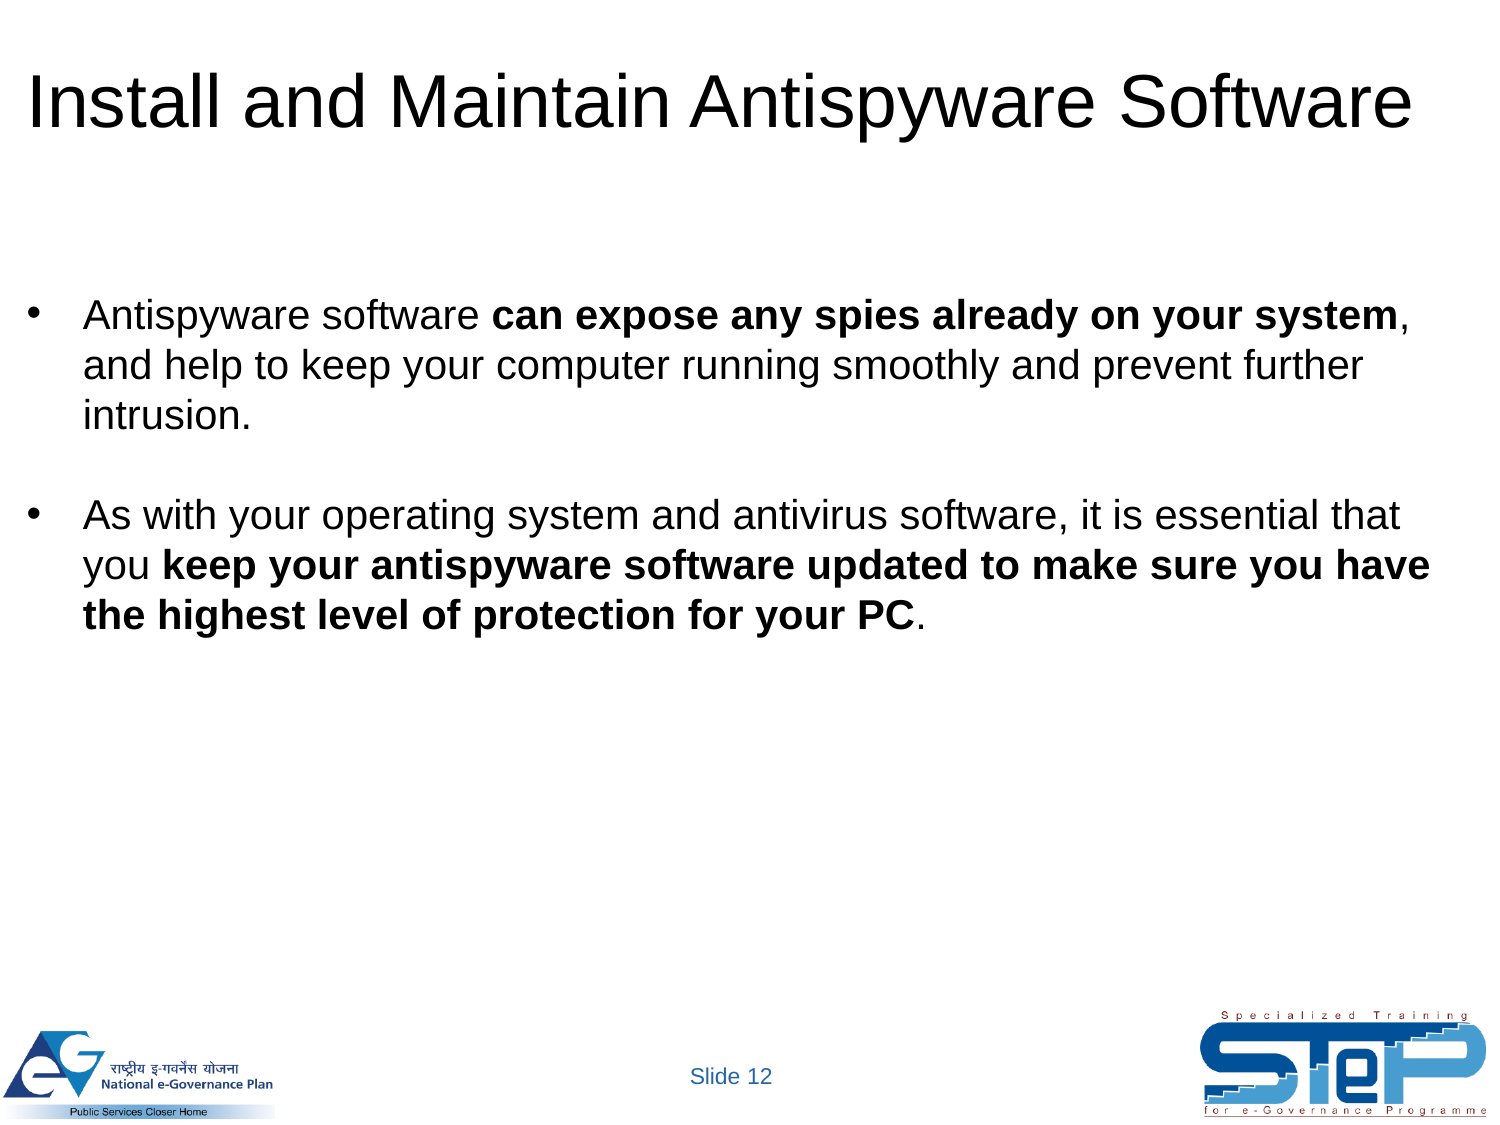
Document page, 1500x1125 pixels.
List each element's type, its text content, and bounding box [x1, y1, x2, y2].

picture [2, 1031, 275, 1119]
picture [1200, 1011, 1486, 1117]
subtitle Antispyware software can expose any spies already on your system, and help to keep your computer running smoothly and prevent further intrusion. As with your operating system and antivirus software, it is essential that you keep your antispyware software updated to make sure you have the highest level of protection for your PC. [26, 287, 1471, 1000]
text_box Install and Maintain Antispyware Software [26, 52, 1471, 188]
